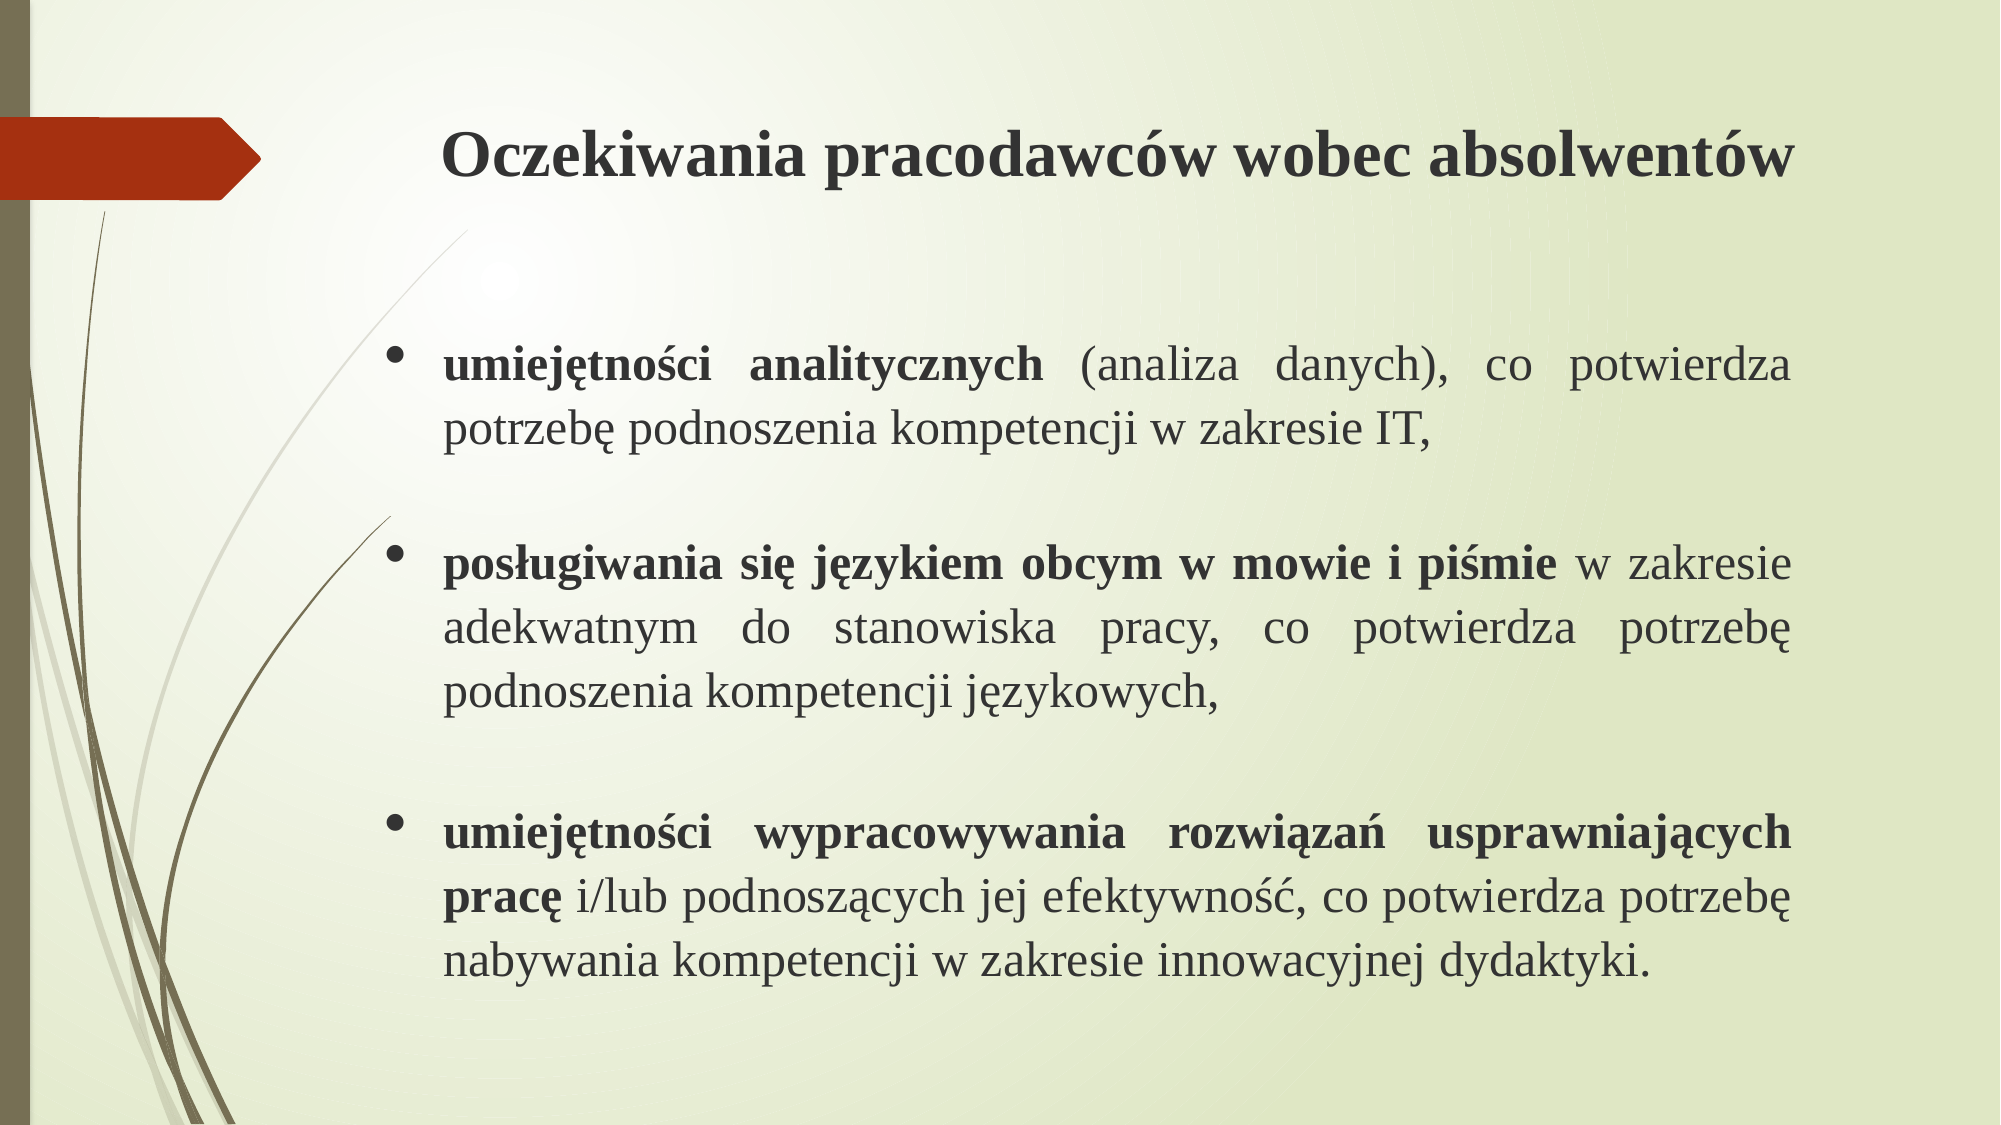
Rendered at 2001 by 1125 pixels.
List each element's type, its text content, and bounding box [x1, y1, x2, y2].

text_box umiejętności analitycznych (analiza danych), co potwierdza potrzebę podnoszenia kompetencji w zakresie IT, posługiwania się językiem obcym w mowie i piśmie w zakresie adekwatnym do stanowiska pracy, co potwierdza potrzebę podnoszenia kompetencji językowych, umiejętności wypracowywania rozwiązań usprawniających pracę i/lub podnoszących jej efektywność, co potwierdza potrzebę nabywania kompetencji w zakresie innowacyjnej dydaktyki. [372, 258, 1808, 994]
title Oczekiwania pracodawców wobec absolwentów [425, 102, 1888, 313]
